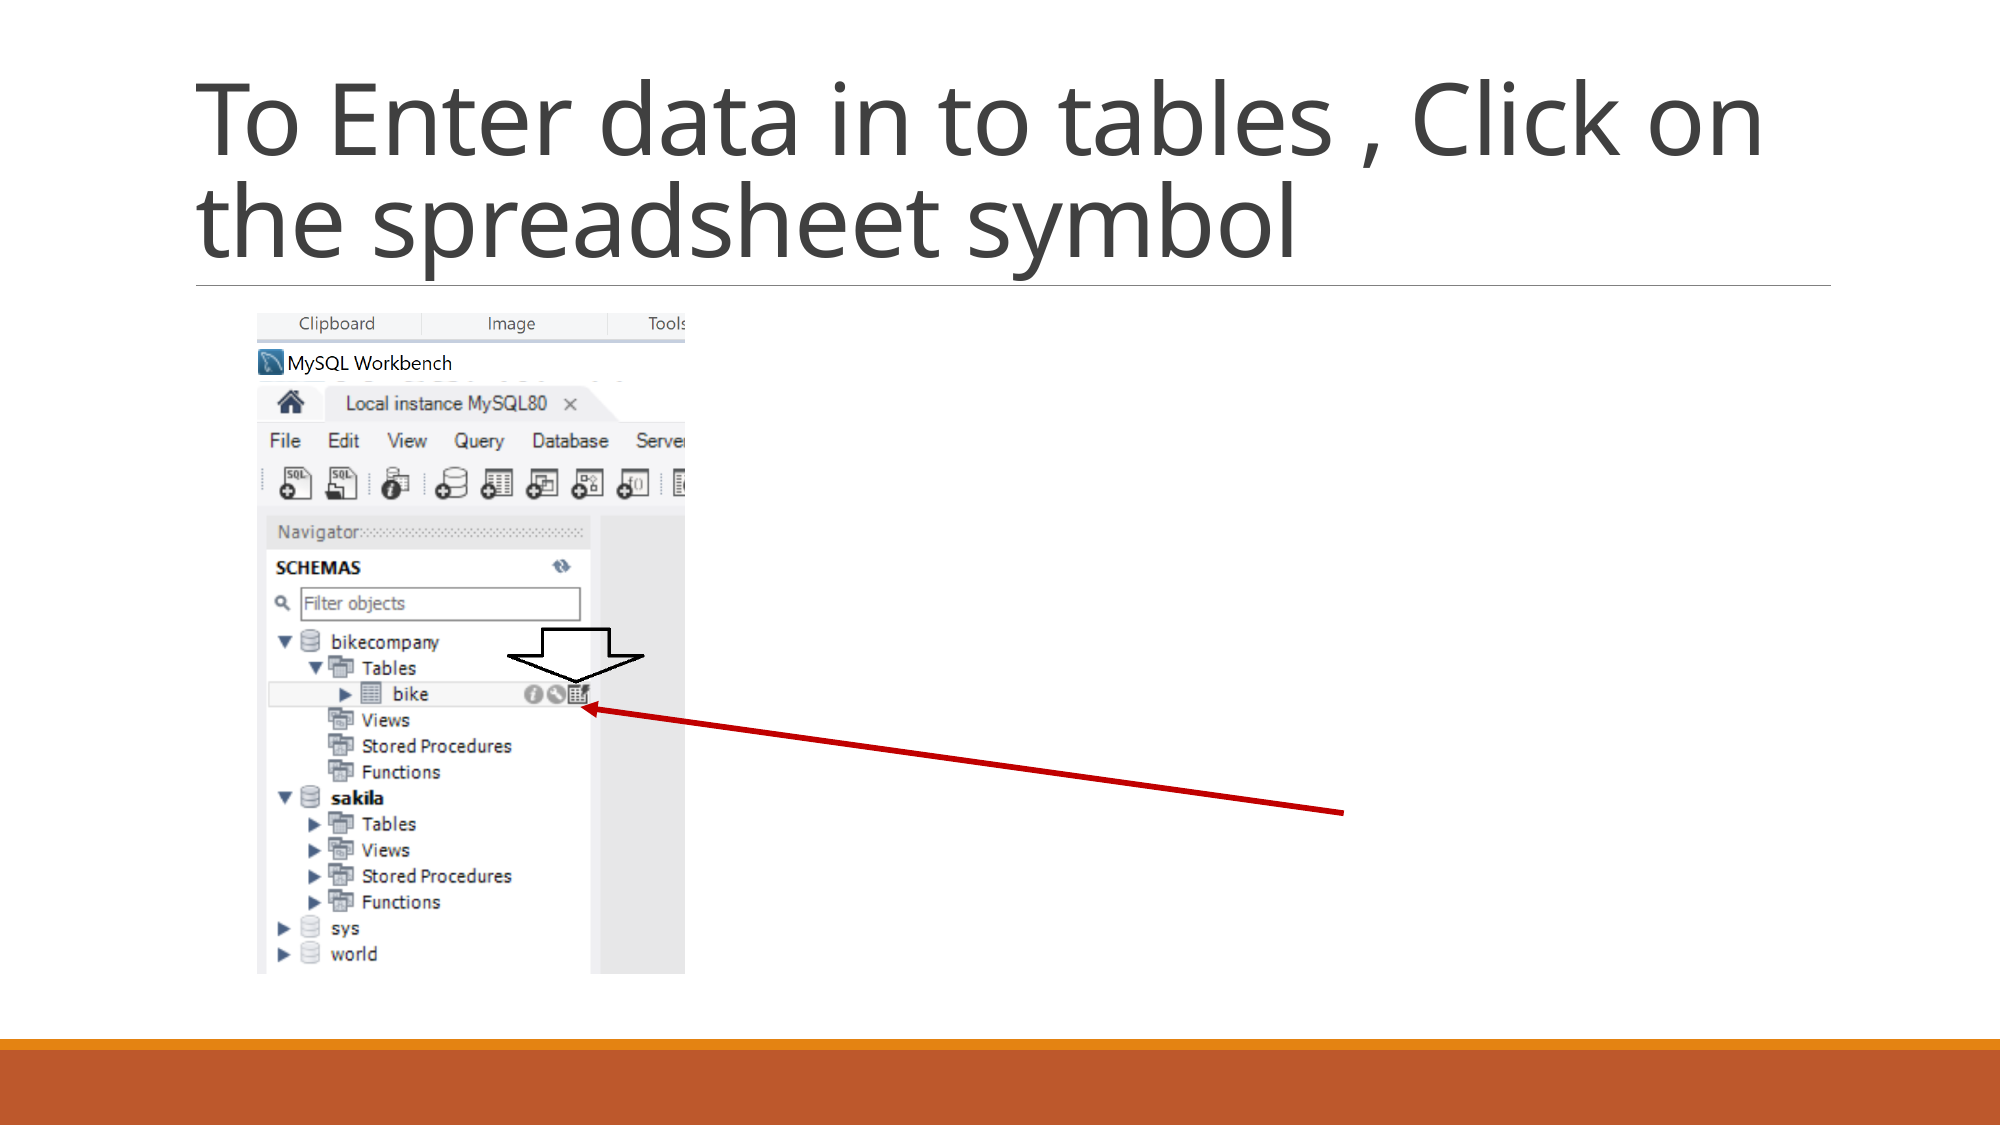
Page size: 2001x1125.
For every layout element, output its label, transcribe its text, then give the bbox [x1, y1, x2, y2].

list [256, 312, 686, 974]
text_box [579, 706, 1345, 814]
title To Enter data in to tables , Click on the spreadsheet symbol [180, 47, 1830, 285]
